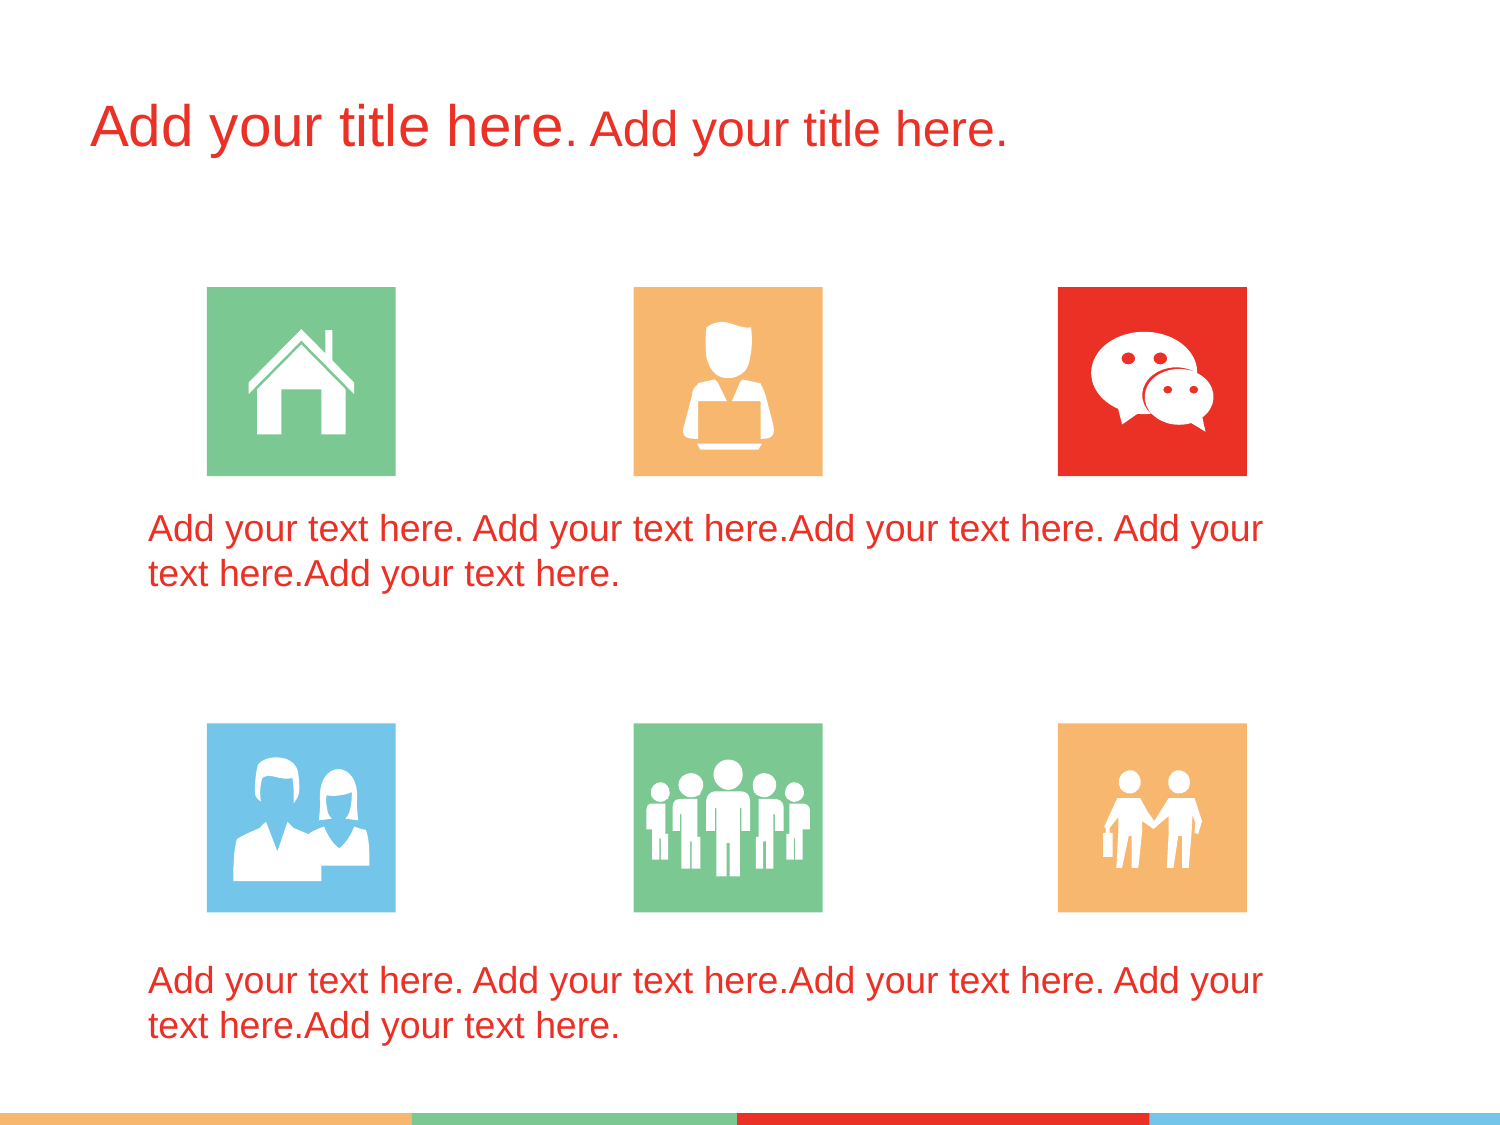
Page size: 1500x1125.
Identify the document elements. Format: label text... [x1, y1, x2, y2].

text_box [233, 821, 370, 882]
text_box [1057, 723, 1247, 913]
text_box [1057, 287, 1247, 477]
text_box [646, 803, 669, 860]
text_box Add your text here. Add your text here.Add your text here. Add your text here.Add your text here. [133, 495, 1335, 601]
text_box [785, 782, 805, 802]
text_box [672, 773, 704, 869]
text_box [705, 321, 752, 379]
text_box [731, 379, 774, 439]
text_box [683, 379, 727, 439]
text_box [1118, 770, 1141, 794]
text_box [633, 723, 823, 913]
text_box [786, 803, 810, 860]
text_box [706, 791, 751, 877]
text_box [254, 757, 300, 804]
text_box [248, 329, 355, 435]
text_box [696, 443, 762, 450]
text_box [206, 723, 396, 913]
title Add your title here. Add your title here. [75, 80, 1425, 166]
text_box [318, 769, 359, 821]
text_box [1091, 331, 1214, 432]
text_box [713, 759, 743, 790]
text_box [650, 782, 670, 802]
text_box [206, 287, 396, 477]
text_box [1103, 798, 1203, 868]
text_box Add your text here. Add your text here.Add your text here. Add your text here.Add your text here. [133, 947, 1335, 1053]
text_box [1168, 770, 1190, 794]
text_box [633, 287, 823, 477]
text_box [752, 773, 784, 869]
